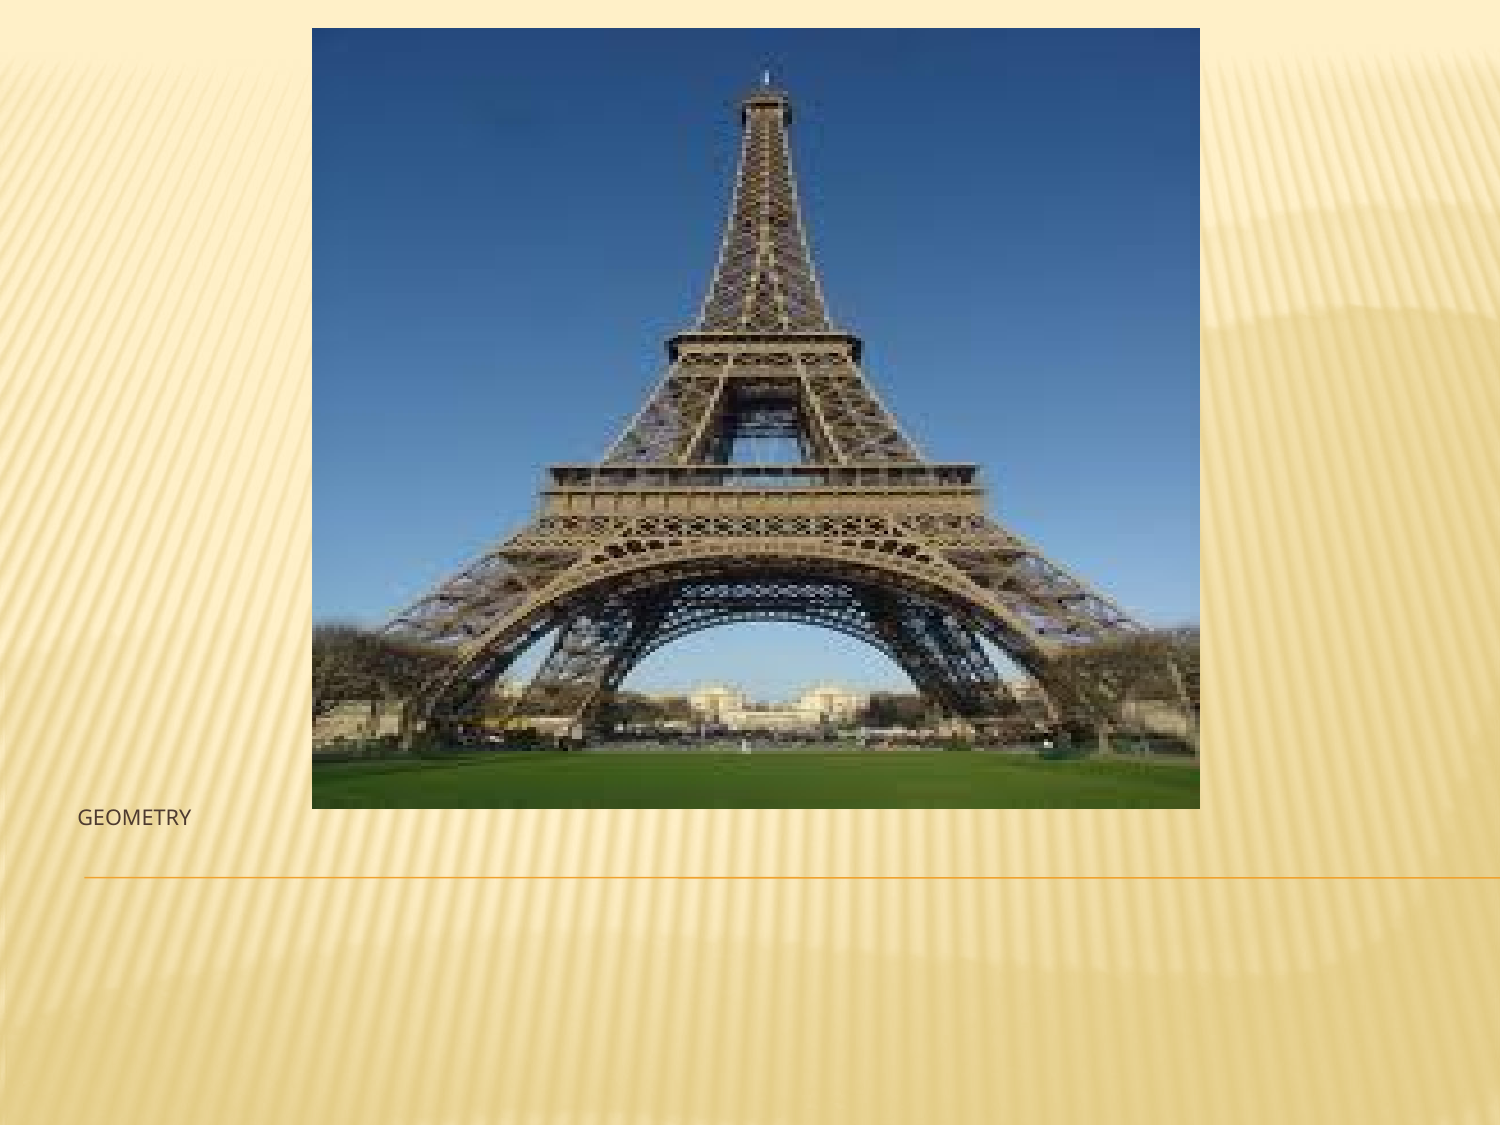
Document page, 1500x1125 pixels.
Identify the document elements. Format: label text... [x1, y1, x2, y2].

picture [312, 28, 1201, 810]
title Geometry [62, 796, 1450, 997]
